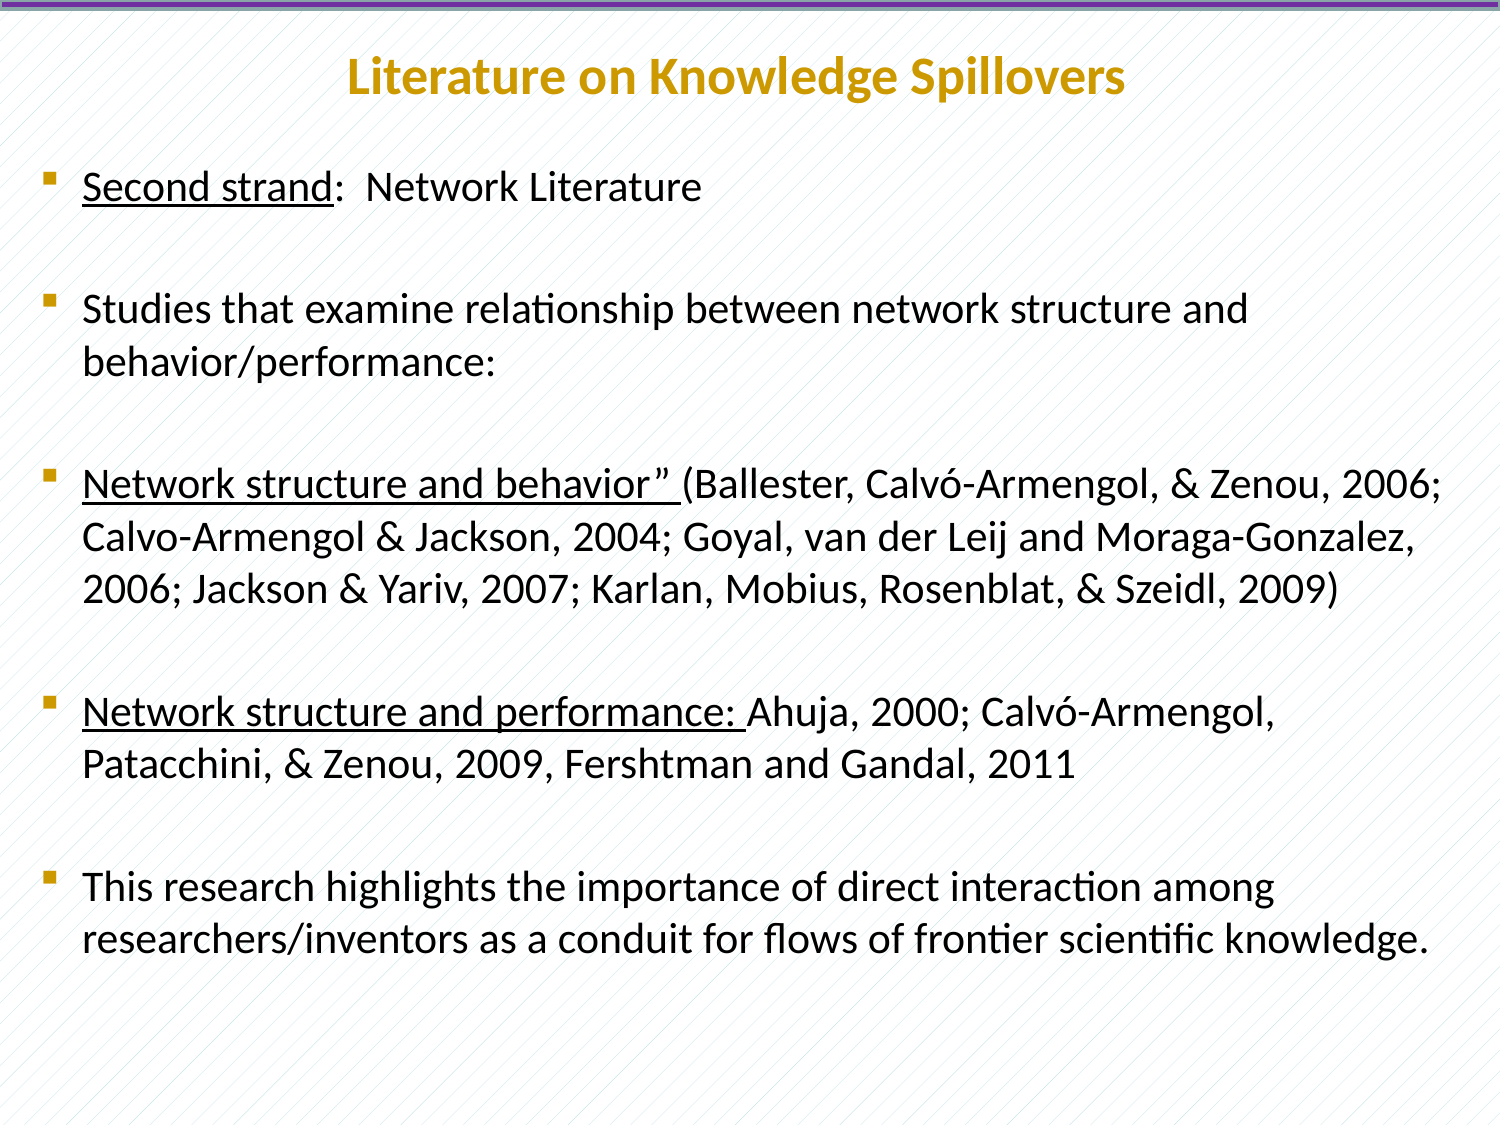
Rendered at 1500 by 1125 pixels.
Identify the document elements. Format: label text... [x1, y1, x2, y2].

title Literature on Knowledge Spillovers [62, 24, 1413, 121]
list Second strand: Network Literature Studies that examine relationship between network structure and behavior/performance: Network structure and behavior” (Ballester, Calvó-Armengol, & Zenou, 2006; Calvo-Armengol & Jackson, 2004; Goyal, van der Leij and Moraga-Gonzalez, 2006; Jackson & Yariv, 2007; Karlan, Mobius, Rosenblat, & Szeidl, 2009) Network structure and performance: Ahuja, 2000; Calvó-Armengol, Patacchini, & Zenou, 2009, Fershtman and Gandal, 2011 This research highlights the importance of direct interaction among researchers/inventors as a conduit for flows of frontier scientific knowledge. [24, 149, 1475, 1075]
